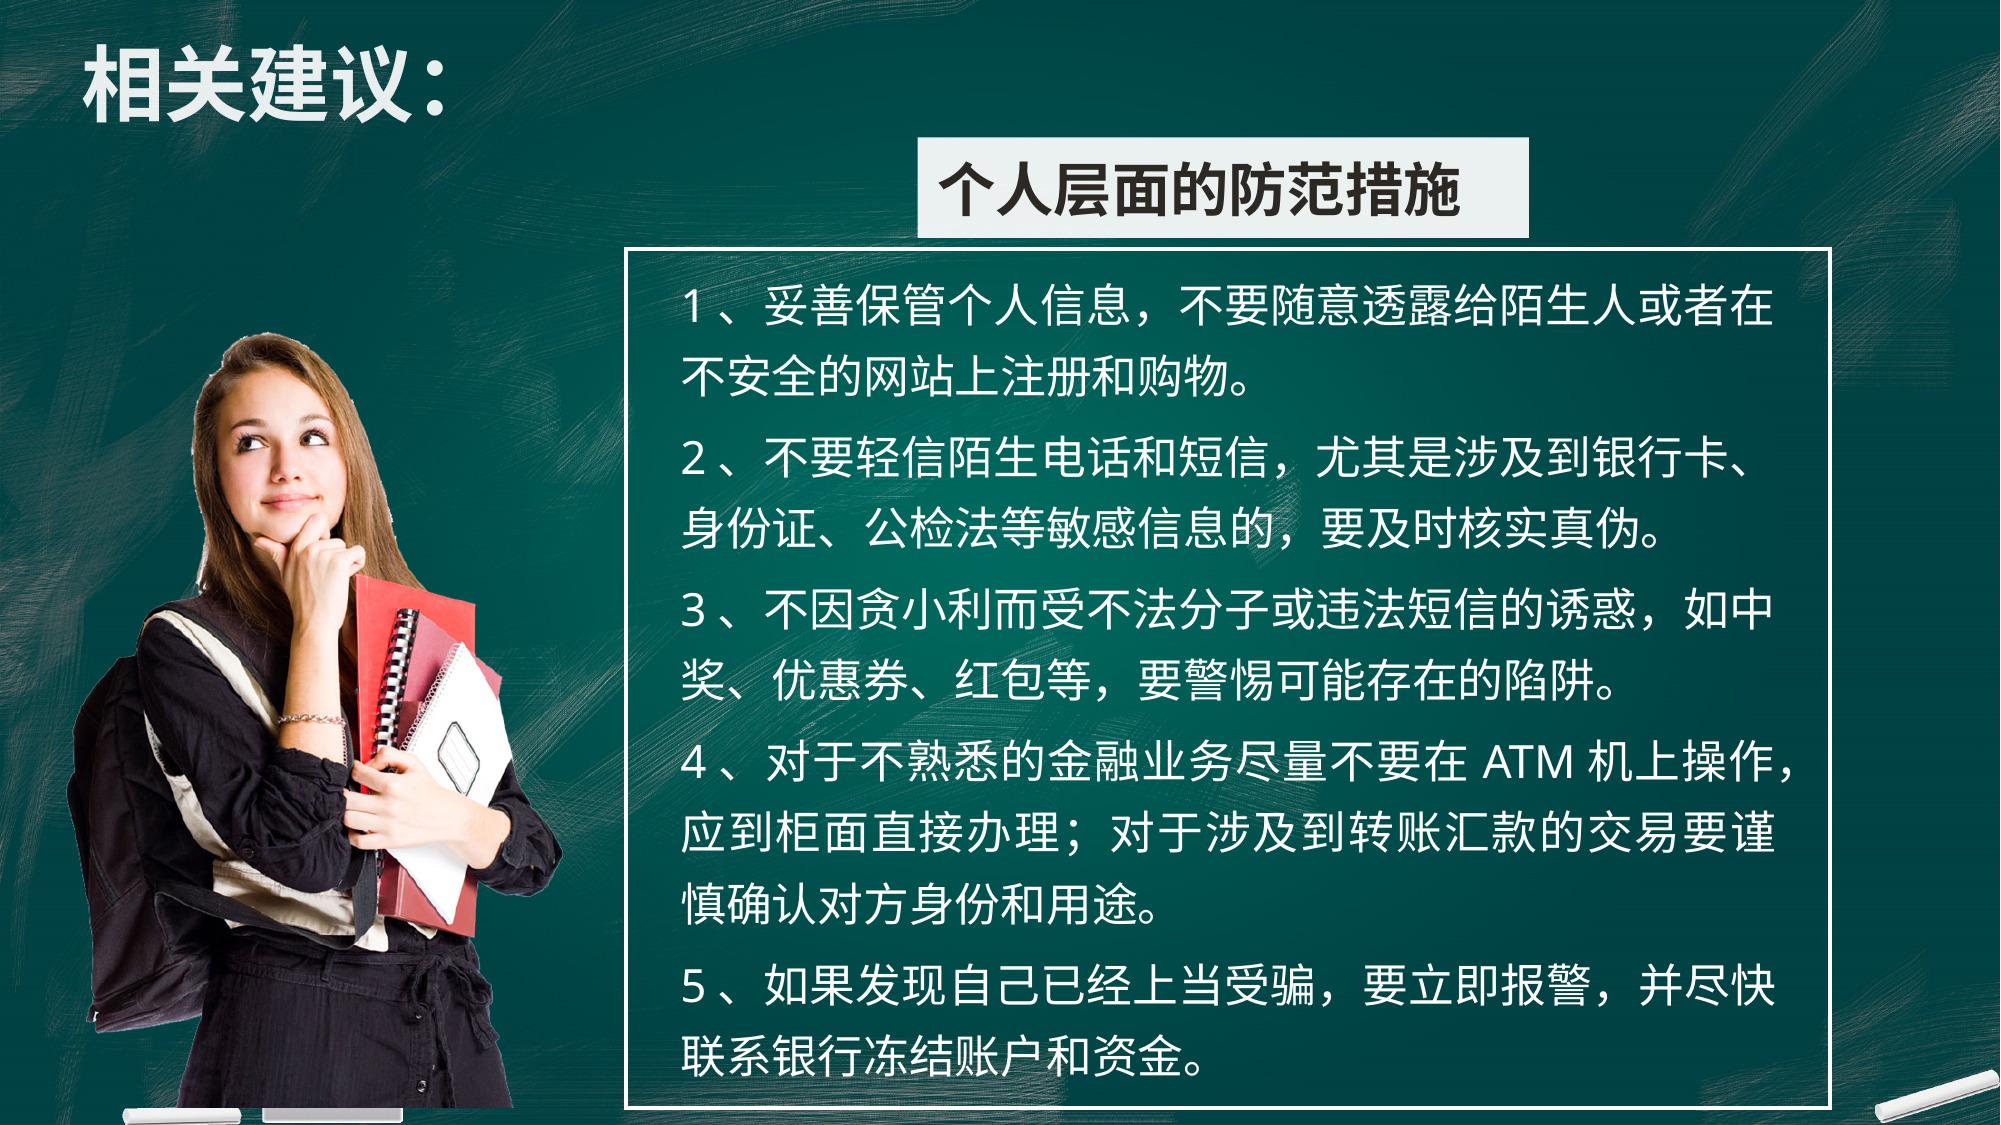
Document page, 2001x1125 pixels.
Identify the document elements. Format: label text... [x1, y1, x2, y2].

text_box [626, 248, 1830, 1108]
picture [0, 0, 2000, 1125]
text_box 相关建议： [66, 25, 681, 174]
text_box 个人层面的防范措施 [917, 137, 1529, 238]
text_box 1、妥善保管个人信息，不要随意透露给陌生人或者在不安全的网站上注册和购物。 2、不要轻信陌生电话和短信，尤其是涉及到银行卡、身份证、公检法等敏感信息的，要及时核实真伪。 3、不因贪小利而受不法分子或违法短信的诱惑，如中奖、优惠券、红包等，要警惕可能存在的陷阱。 4、对于不熟悉的金融业务尽量不要在ATM机上操作，应到柜面直接办理；对于涉及到转账汇款的交易要谨慎确认对方身份和用途。 5、如果发现自己已经上当受骗，要立即报警，并尽快联系银行冻结账户和资金。 [680, 260, 1776, 1043]
